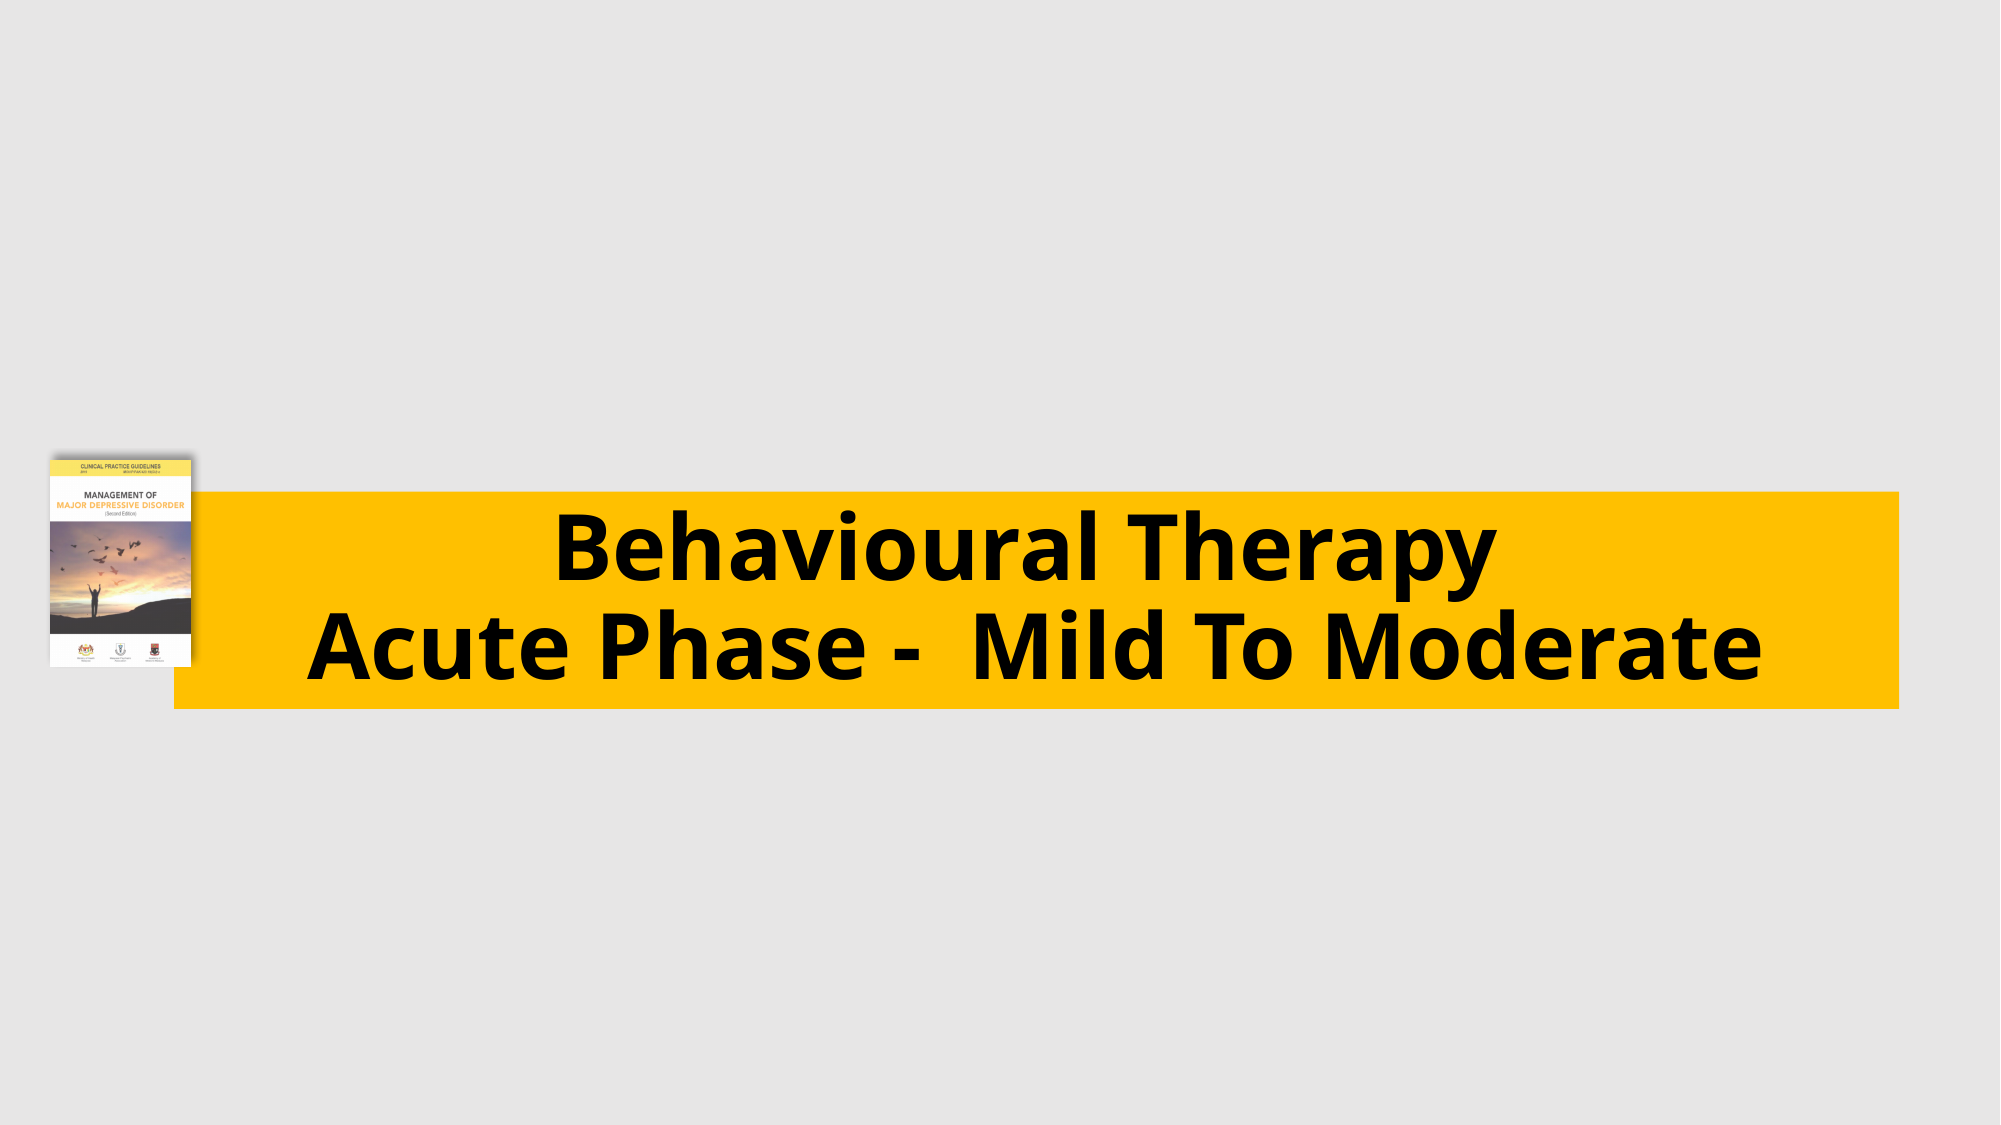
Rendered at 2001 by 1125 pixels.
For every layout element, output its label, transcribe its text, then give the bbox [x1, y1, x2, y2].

text_box Behavioural Therapy Acute Phase - Mild To Moderate [174, 491, 1900, 709]
picture [50, 460, 191, 667]
